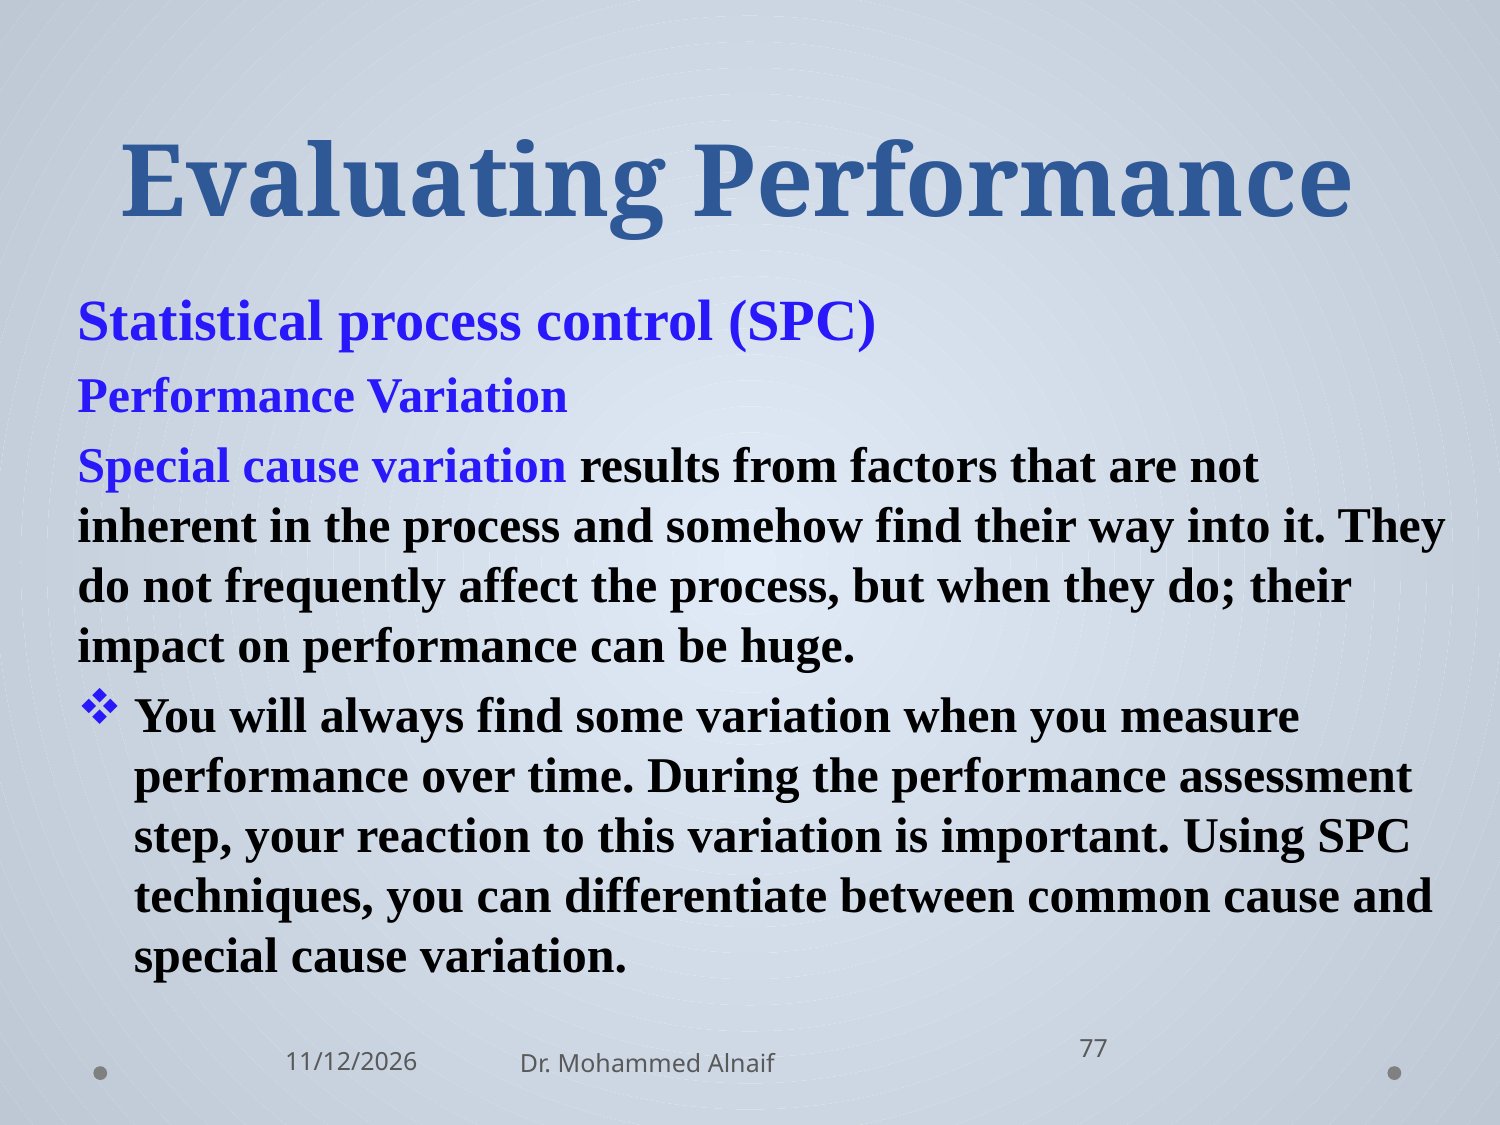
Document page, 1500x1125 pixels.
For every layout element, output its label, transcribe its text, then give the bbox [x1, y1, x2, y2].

subtitle Statistical process control (SPC) Performance Variation Special cause variation results from factors that are not inherent in the process and somehow find their way into it. They do not frequently affect the process, but when they do; their impact on performance can be huge. You will always find some variation when you measure performance over time. During the performance assessment step, your reaction to this variation is important. Using SPC techniques, you can differentiate between common cause and special cause variation. [62, 275, 1463, 1013]
title Evaluating Performance [100, 78, 1376, 244]
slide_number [75, 1025, 425, 1100]
slide_number 77 [1074, 1012, 1425, 1088]
footer Dr. Mohammed Alnaif [512, 1025, 988, 1100]
